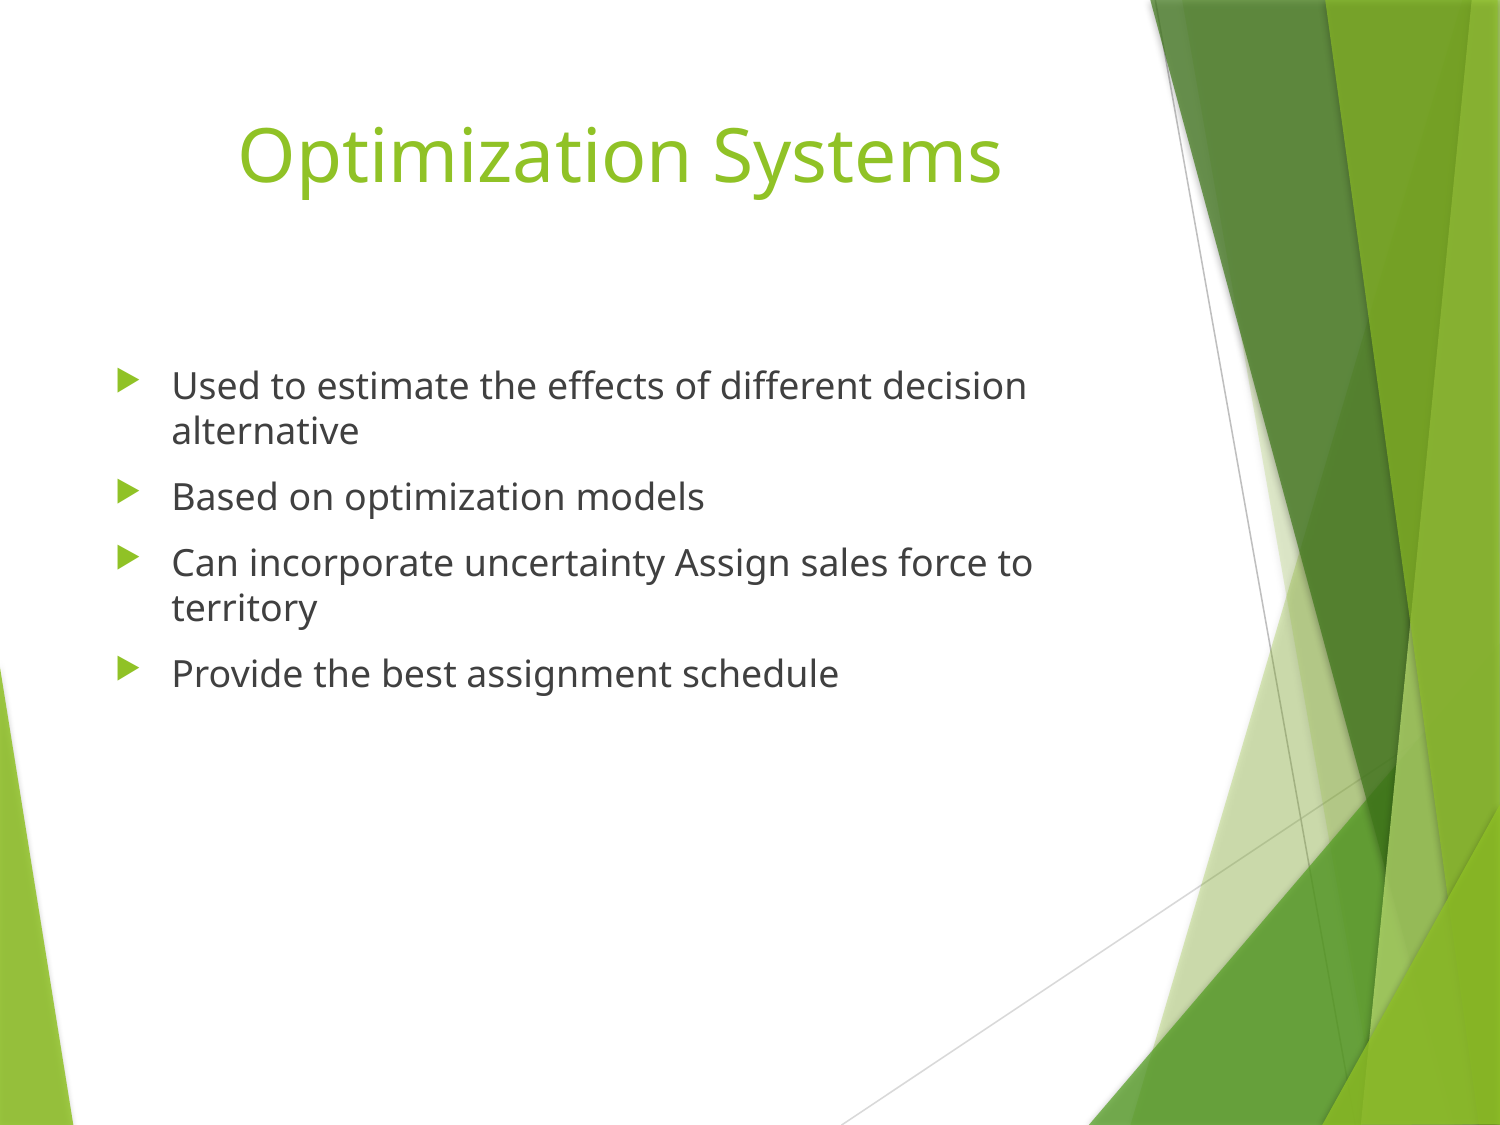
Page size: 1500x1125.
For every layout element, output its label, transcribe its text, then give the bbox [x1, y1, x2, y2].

title Optimization Systems [99, 99, 1142, 317]
list Used to estimate the effects of different decision alternative Based on optimization models Can incorporate uncertainty Assign sales force to territory Provide the best assignment schedule [99, 354, 1142, 992]
